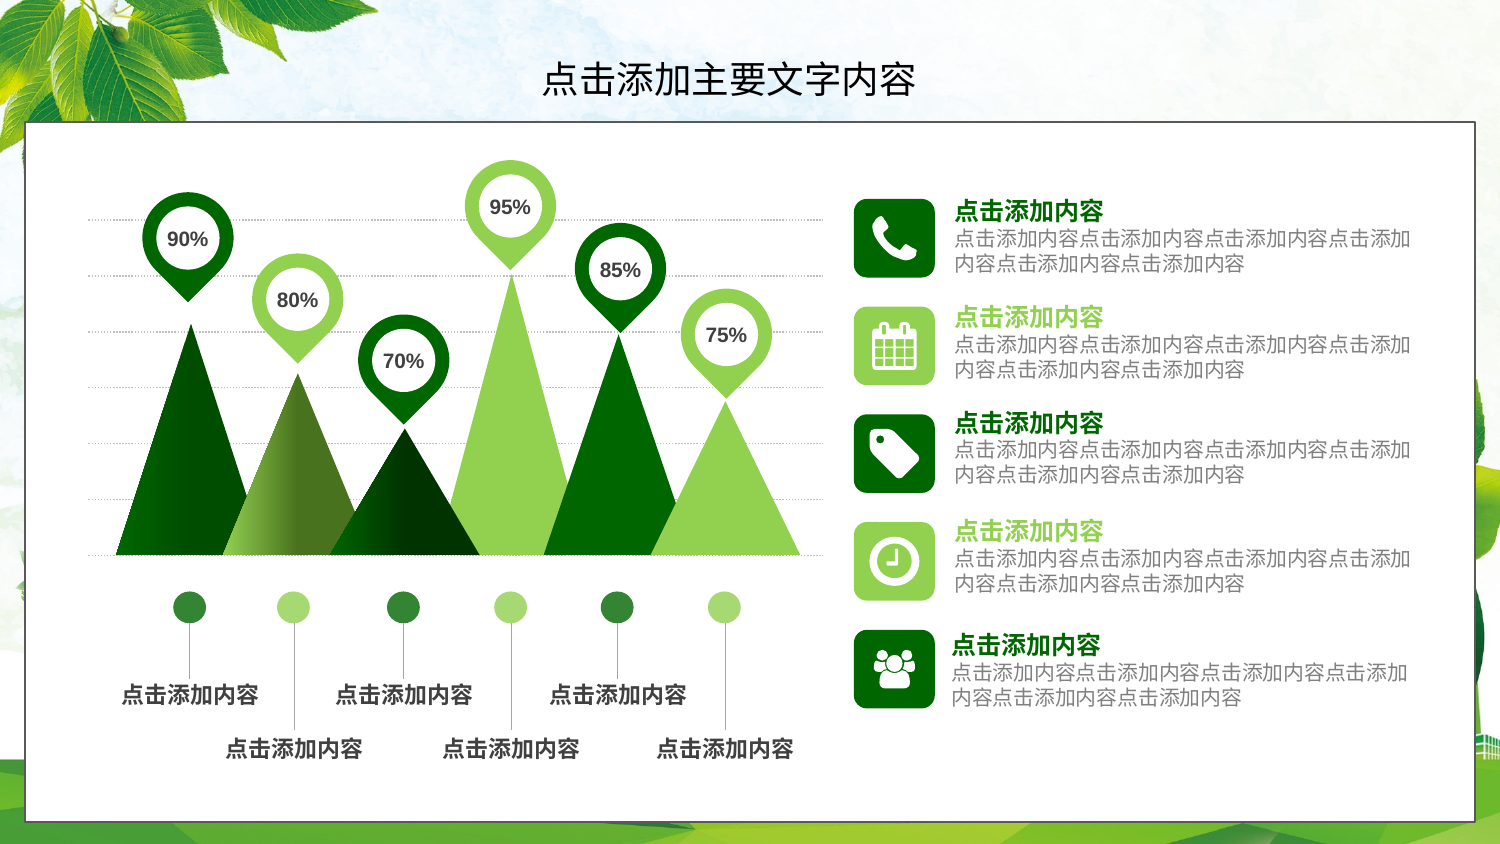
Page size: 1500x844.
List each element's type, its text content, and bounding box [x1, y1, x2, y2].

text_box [853, 629, 935, 709]
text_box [141, 191, 234, 284]
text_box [853, 414, 935, 494]
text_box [251, 253, 344, 345]
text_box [441, 591, 582, 763]
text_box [574, 222, 667, 315]
picture [0, 0, 1500, 844]
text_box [548, 591, 688, 709]
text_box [680, 288, 773, 380]
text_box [88, 219, 824, 556]
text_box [464, 159, 557, 252]
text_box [853, 306, 935, 386]
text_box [334, 591, 474, 709]
text_box 点击添加内容 点击添加内容点击添加内容点击添加内容点击添加内容点击添加内容点击添加内容 [936, 621, 1431, 717]
text_box 点击添加内容 点击添加内容点击添加内容点击添加内容点击添加内容点击添加内容点击添加内容 [940, 294, 1431, 389]
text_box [655, 591, 796, 763]
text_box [357, 314, 450, 406]
text_box 点击添加内容 点击添加内容点击添加内容点击添加内容点击添加内容点击添加内容点击添加内容 [940, 508, 1431, 603]
text_box 点击添加内容 点击添加内容点击添加内容点击添加内容点击添加内容点击添加内容点击添加内容 [940, 188, 1431, 284]
text_box 点击添加内容 点击添加内容点击添加内容点击添加内容点击添加内容点击添加内容点击添加内容 [940, 399, 1431, 495]
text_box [120, 591, 222, 709]
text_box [853, 521, 935, 601]
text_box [853, 198, 935, 278]
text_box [224, 591, 364, 763]
